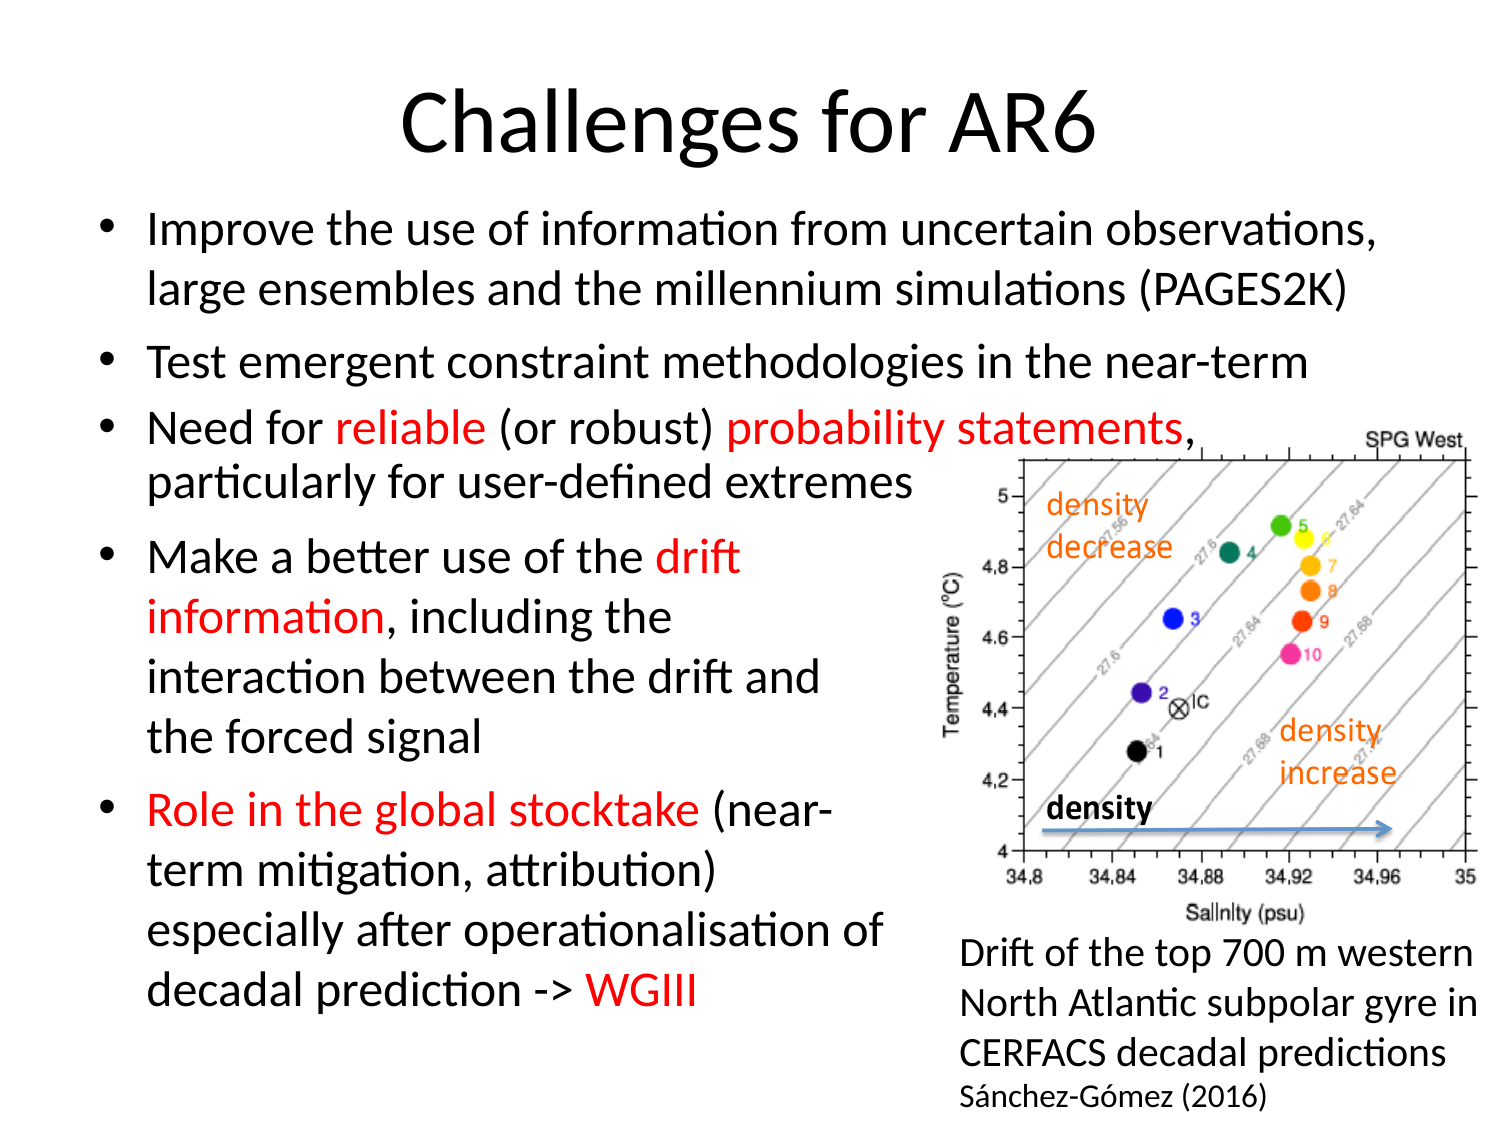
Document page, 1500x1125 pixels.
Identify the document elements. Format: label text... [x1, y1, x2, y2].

title Challenges for AR6 [75, 45, 1425, 187]
text_box Drift of the top 700 m western North Atlantic subpolar gyre in CERFACS decadal predictions Sánchez-Gómez (2016) [944, 916, 1500, 1125]
text_box Improve the use of information from uncertain observations, large ensembles and the millennium simulations (PAGES2K) Test emergent constraint methodologies in the near-term Need for reliable (or robust) probability statements, particularly for user-defined extremes [74, 187, 1425, 811]
list Make a better use of the drift information, including the interaction between the drift and the forced signal Role in the global stocktake (near-term mitigation, attribution) especially after operationalisation of decadal prediction -> WGIII [75, 811, 912, 959]
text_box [938, 420, 1486, 938]
